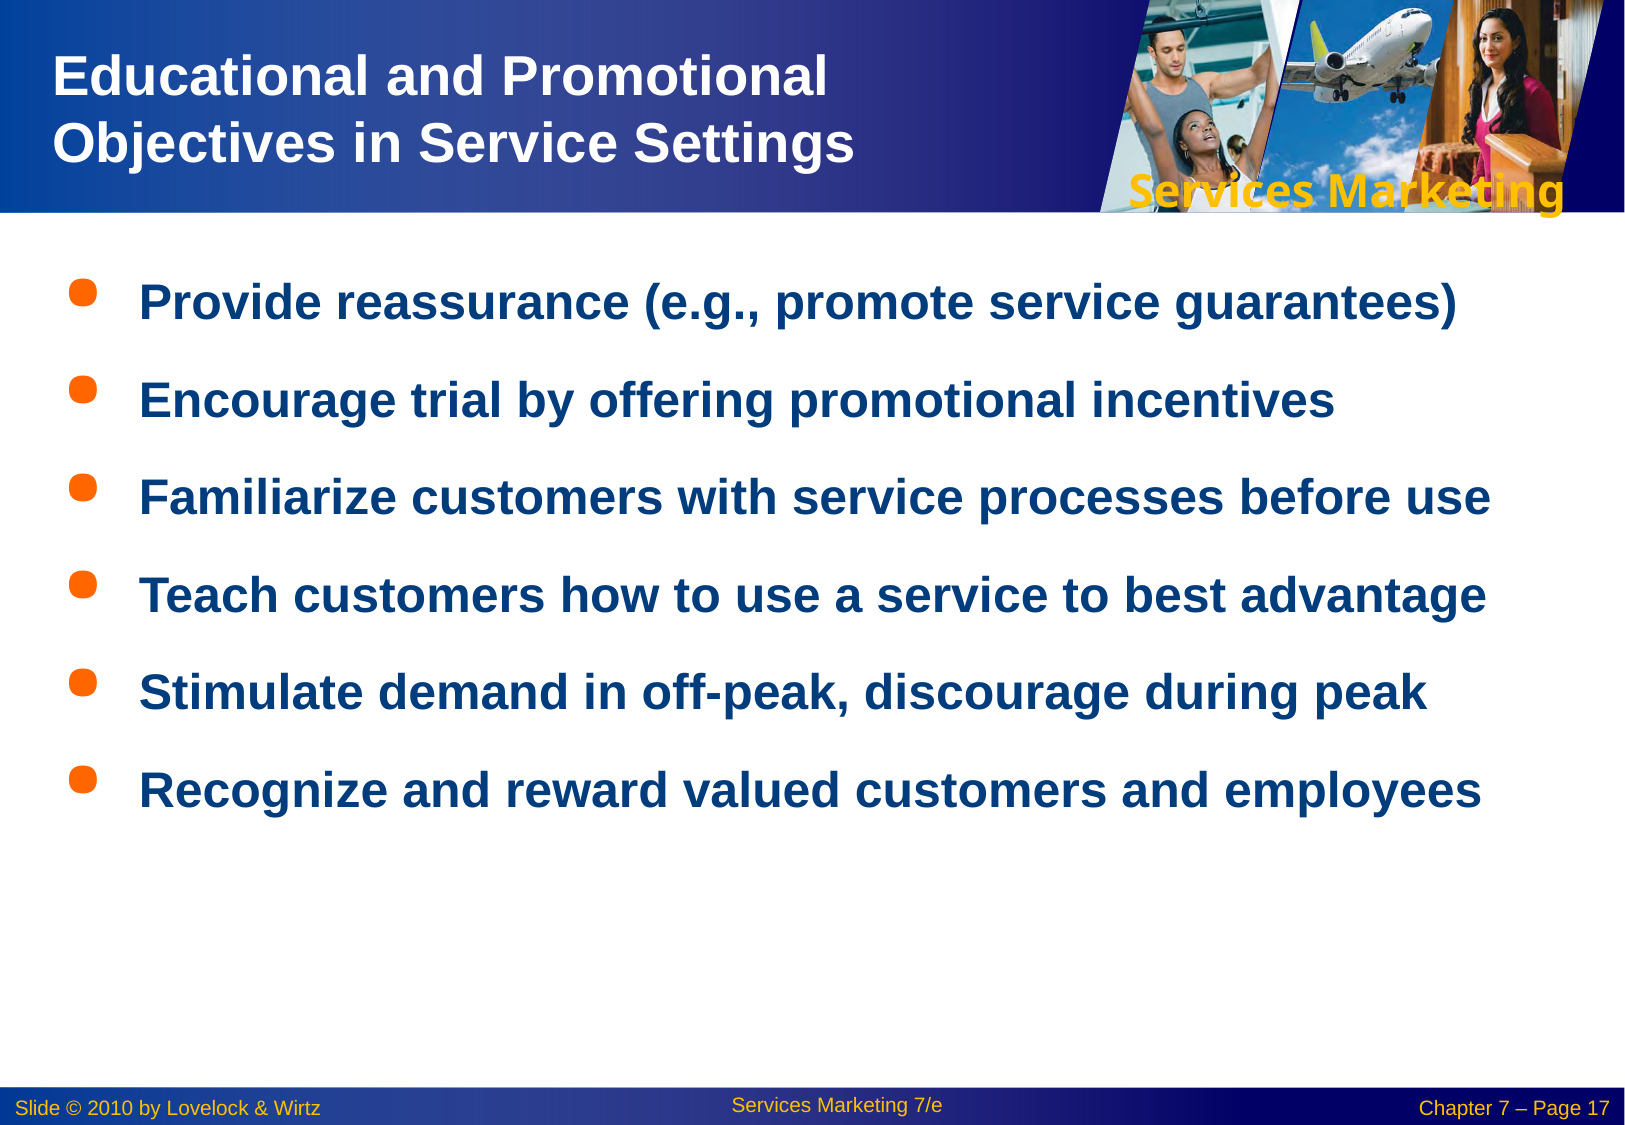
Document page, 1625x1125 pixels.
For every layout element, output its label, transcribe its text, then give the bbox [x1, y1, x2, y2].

picture [1162, 186, 1172, 192]
list Provide reassurance (e.g., promote service guarantees) Encourage trial by offering promotional incentives Familiarize customers with service processes before use Teach customers how to use a service to best advantage Stimulate demand in off-peak, discourage during peak Recognize and reward valued customers and employees [49, 261, 1588, 1051]
title Educational and Promotional Objectives in Service Settings [36, 37, 1088, 176]
picture [1546, 187, 1556, 202]
picture [1100, 0, 1604, 213]
